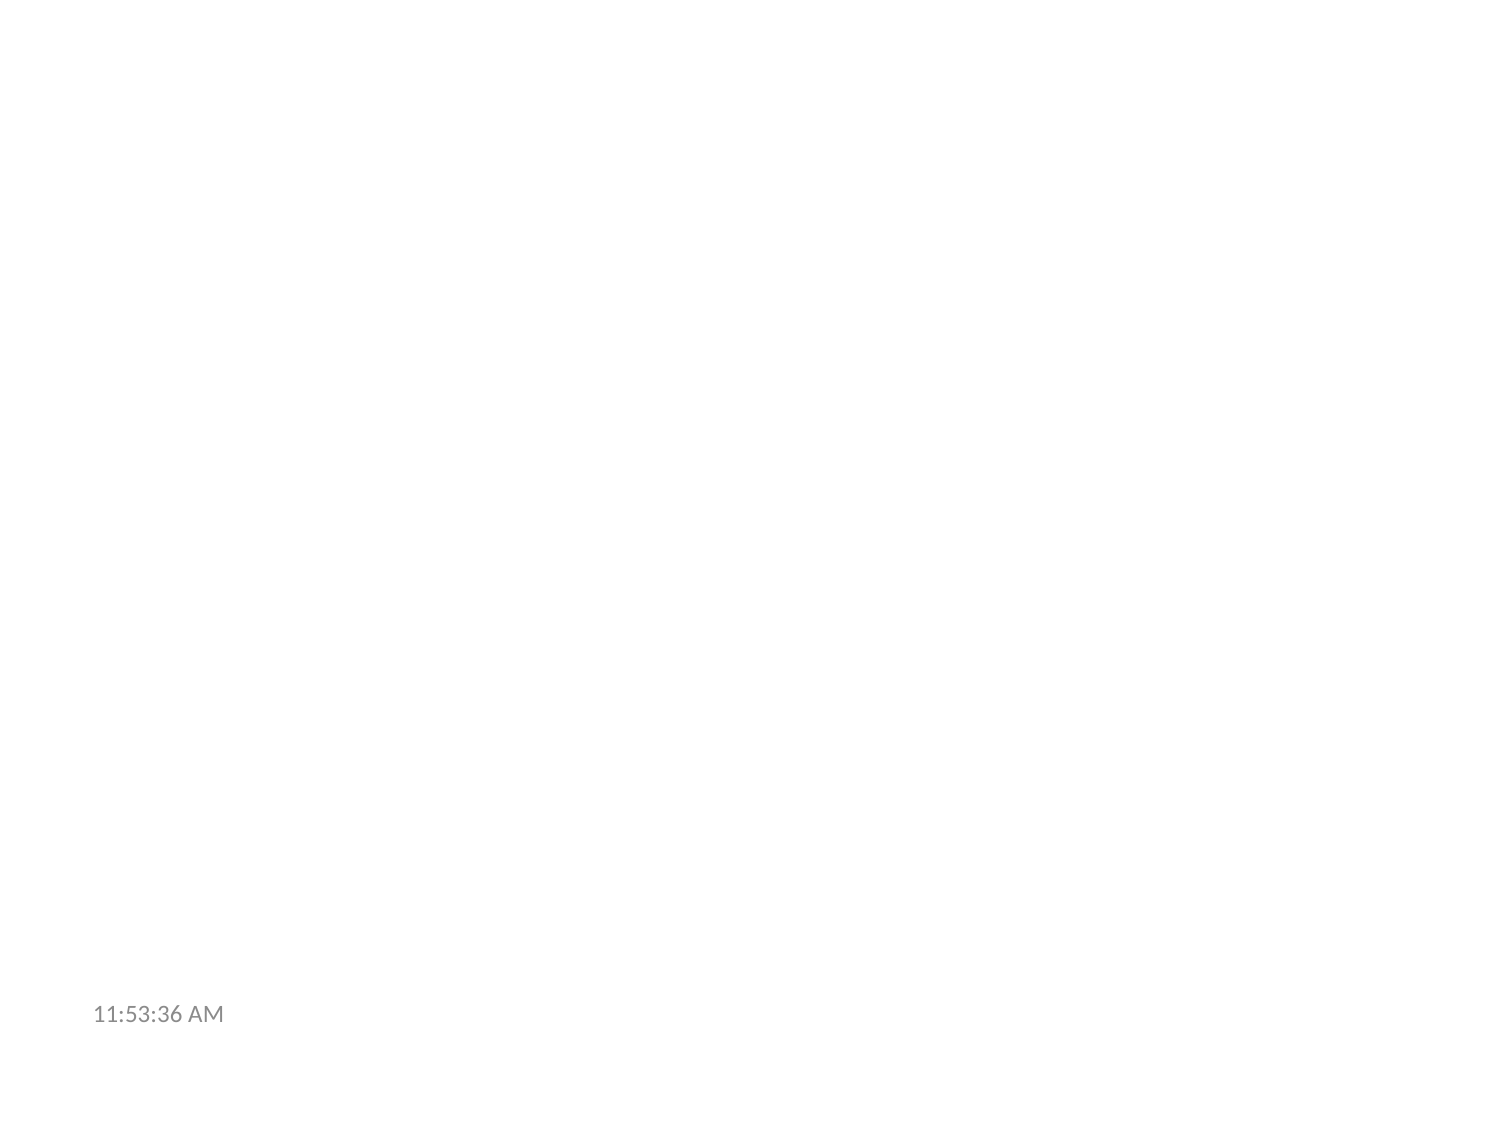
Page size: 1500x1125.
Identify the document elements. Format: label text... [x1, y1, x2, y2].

text_box 3:35:09 PM [77, 982, 428, 1043]
